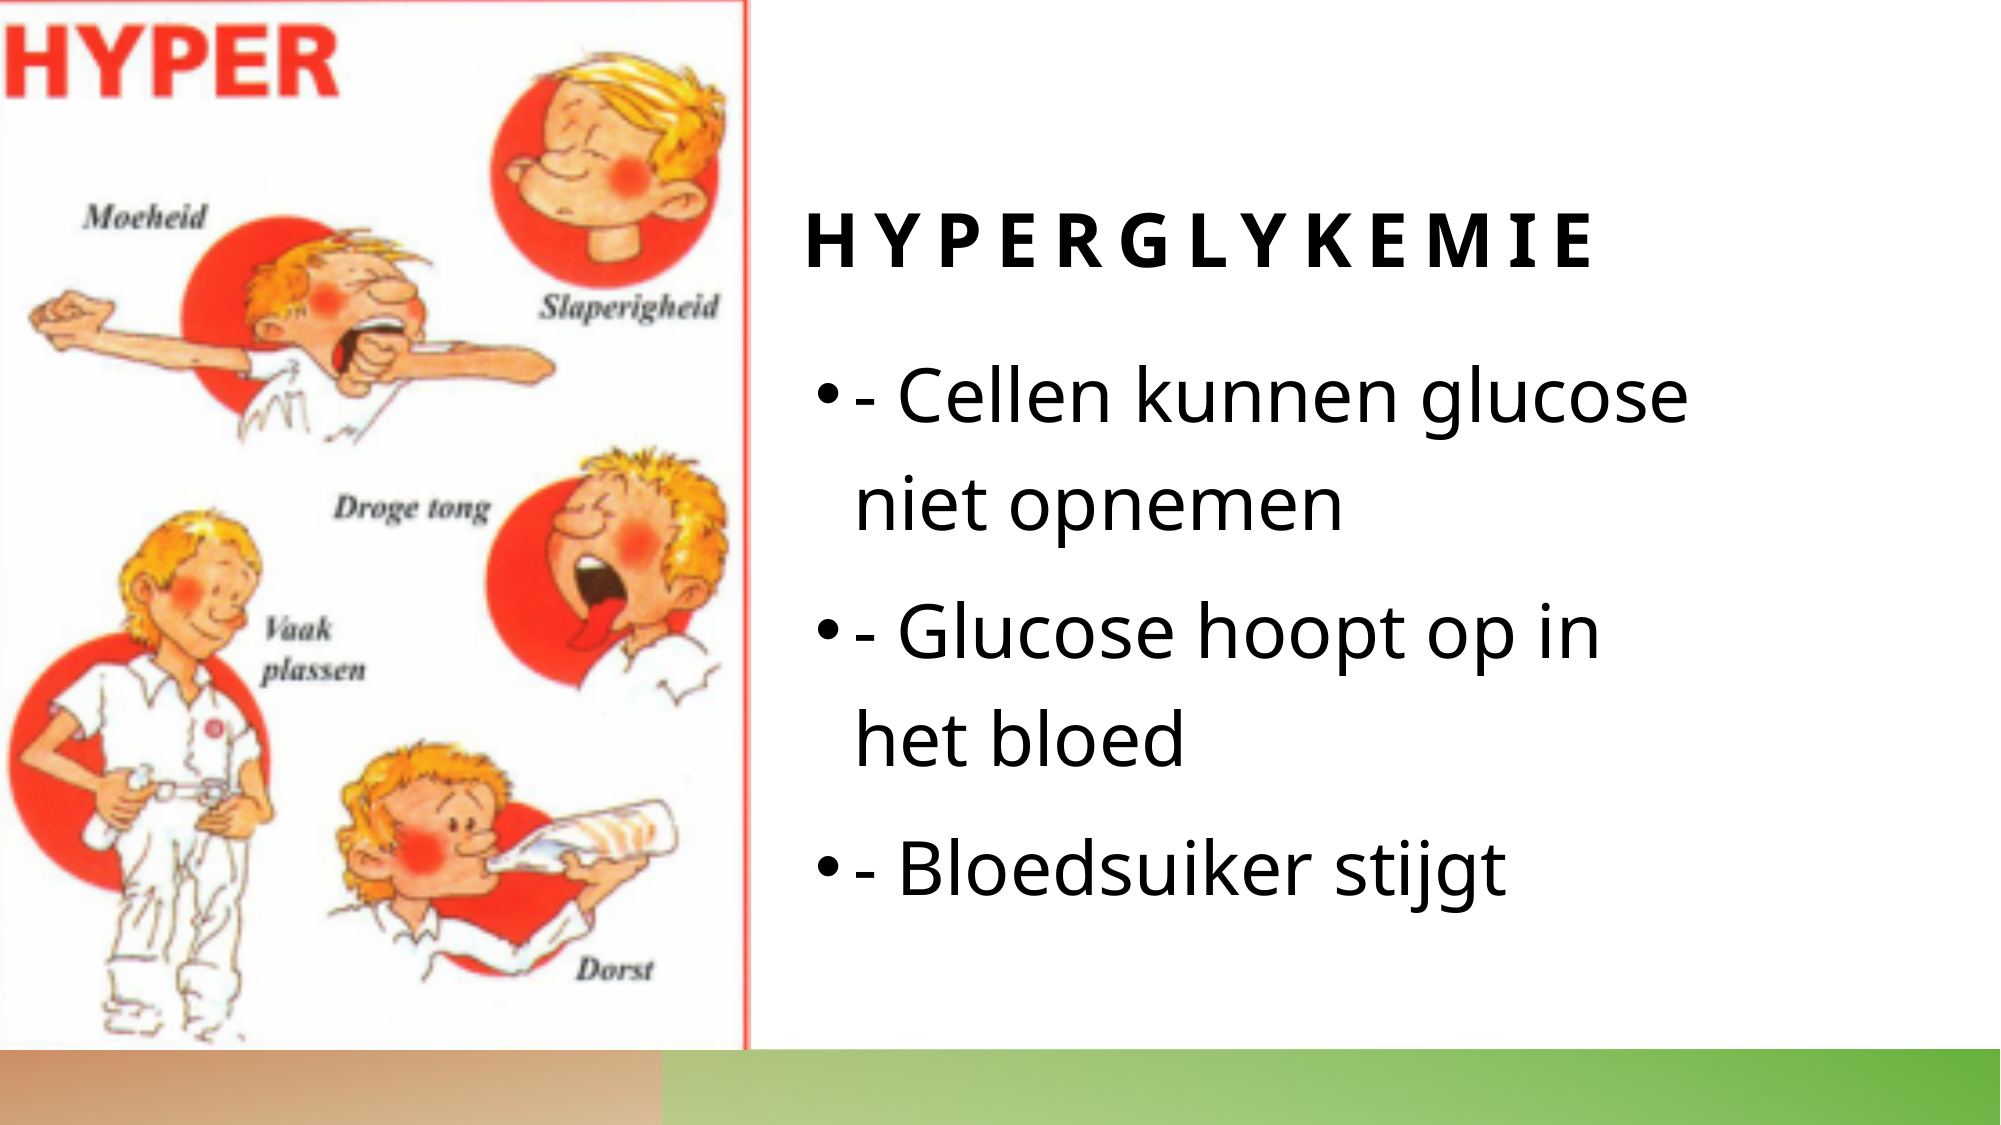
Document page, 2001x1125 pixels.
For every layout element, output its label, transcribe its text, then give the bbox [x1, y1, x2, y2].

title Hyperglykemie [802, 80, 1767, 283]
list - Cellen kunnen glucose niet opnemen - Glucose hoopt op in het bloed - Bloedsuiker stijgt [815, 329, 1731, 1013]
picture [0, 0, 752, 1050]
